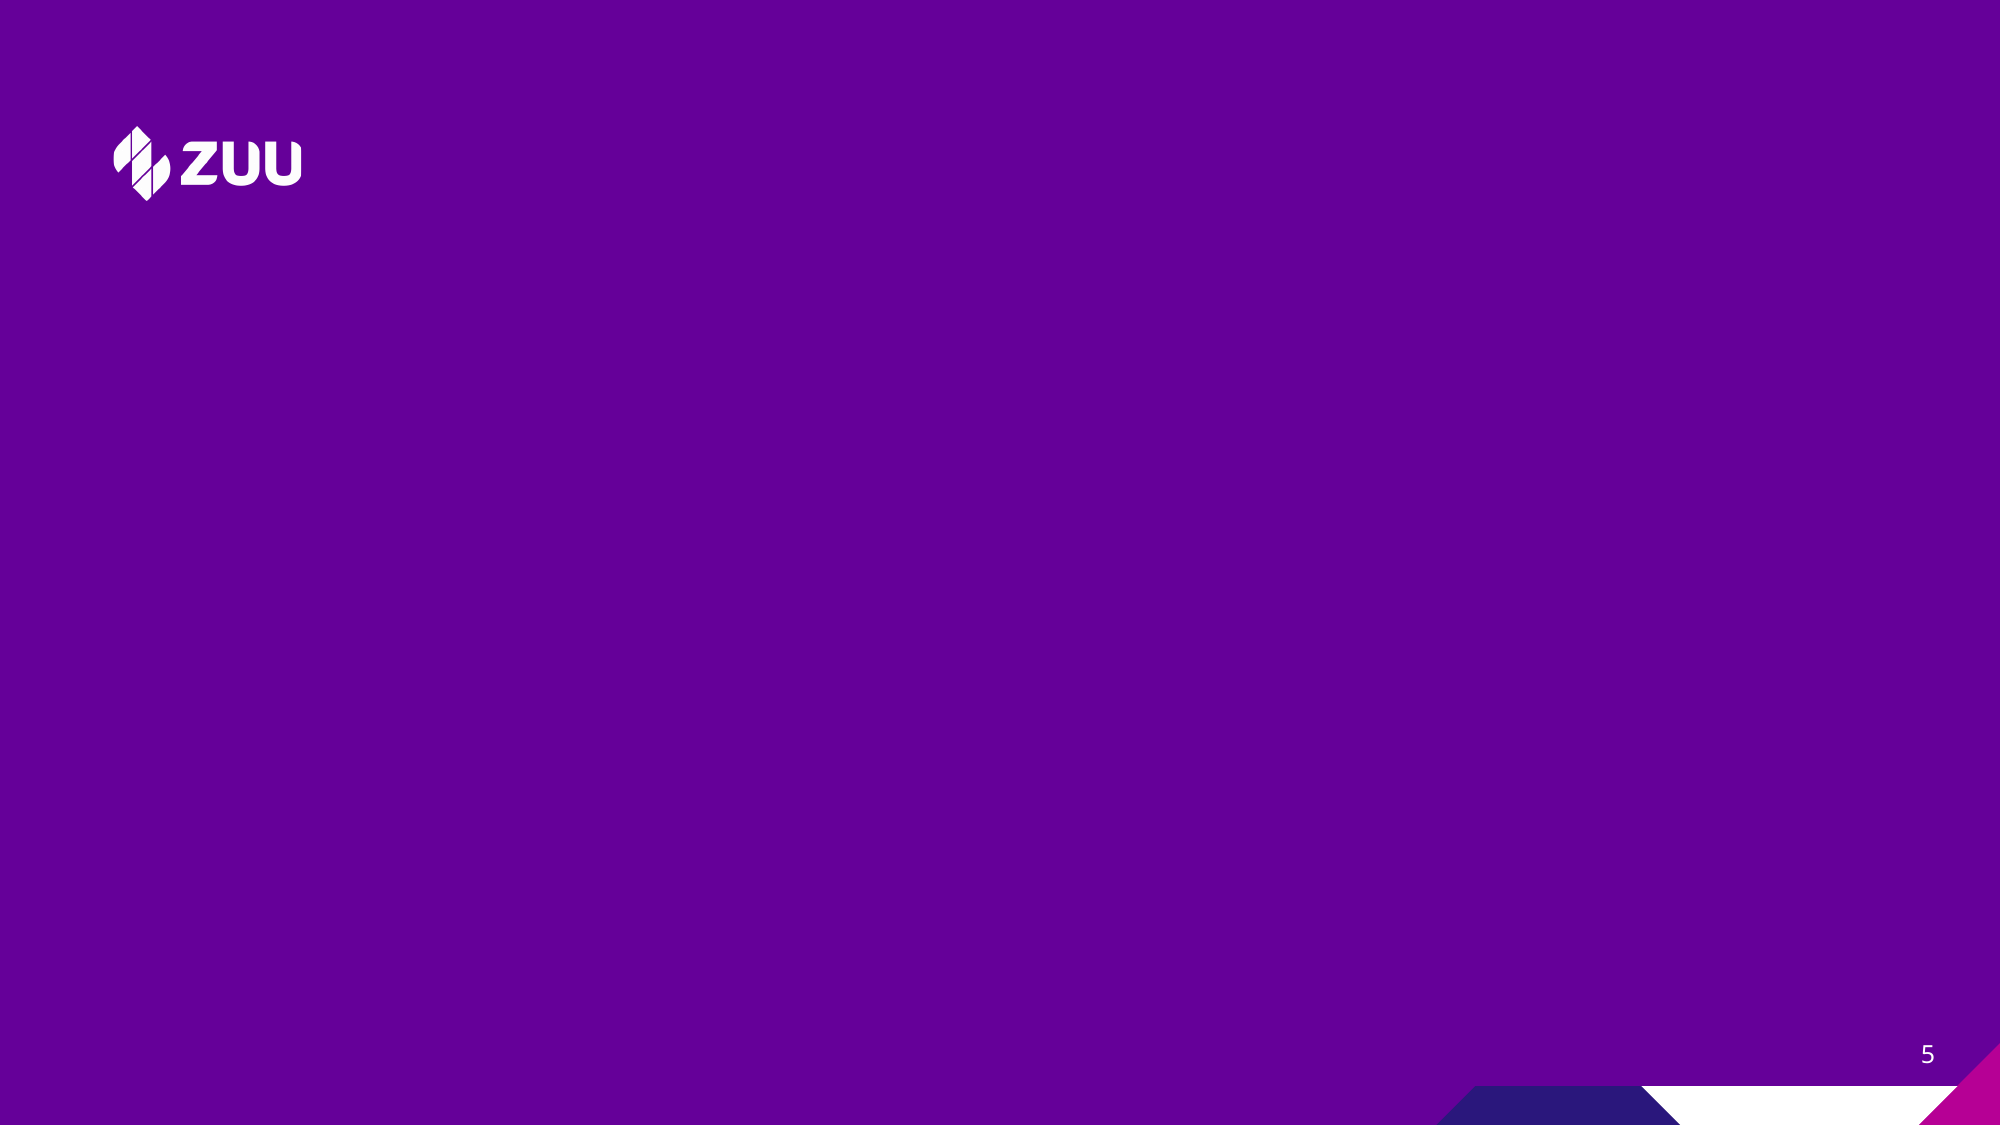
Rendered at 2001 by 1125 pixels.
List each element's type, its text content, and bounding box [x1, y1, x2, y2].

slide_number 5 [1500, 1039, 1950, 1073]
